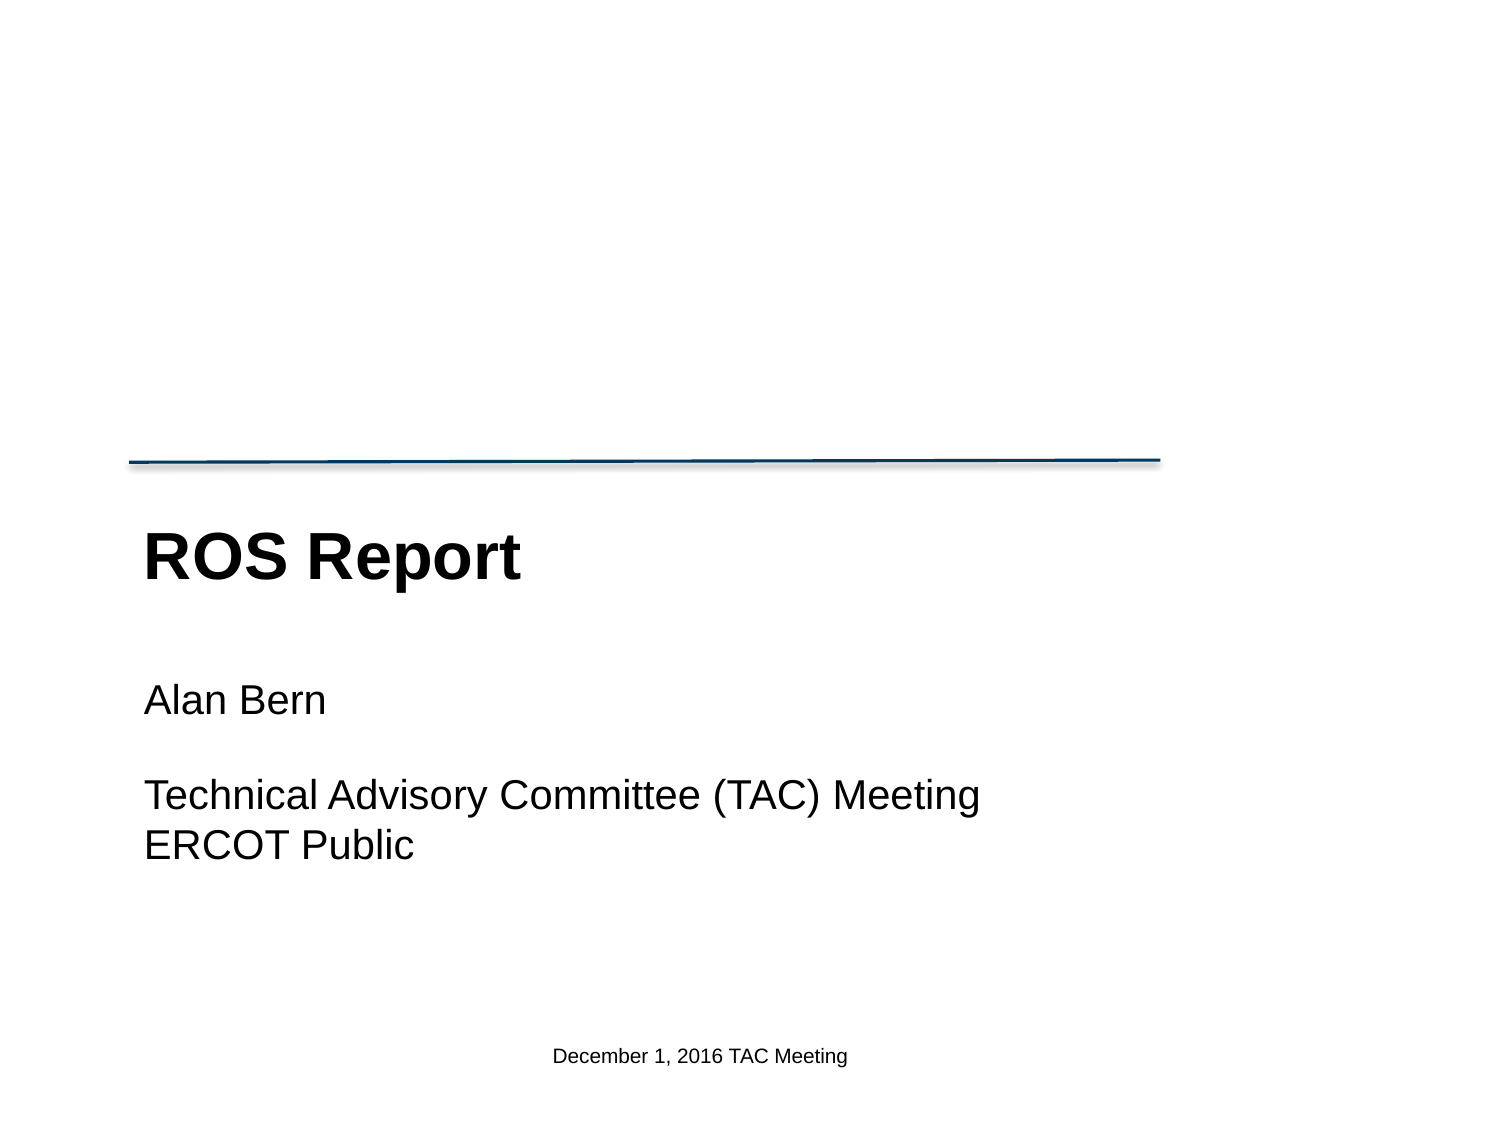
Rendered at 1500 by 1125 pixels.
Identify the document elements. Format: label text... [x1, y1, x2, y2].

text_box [128, 459, 1367, 890]
footer December 1, 2016 TAC Meeting [99, 1025, 863, 1085]
